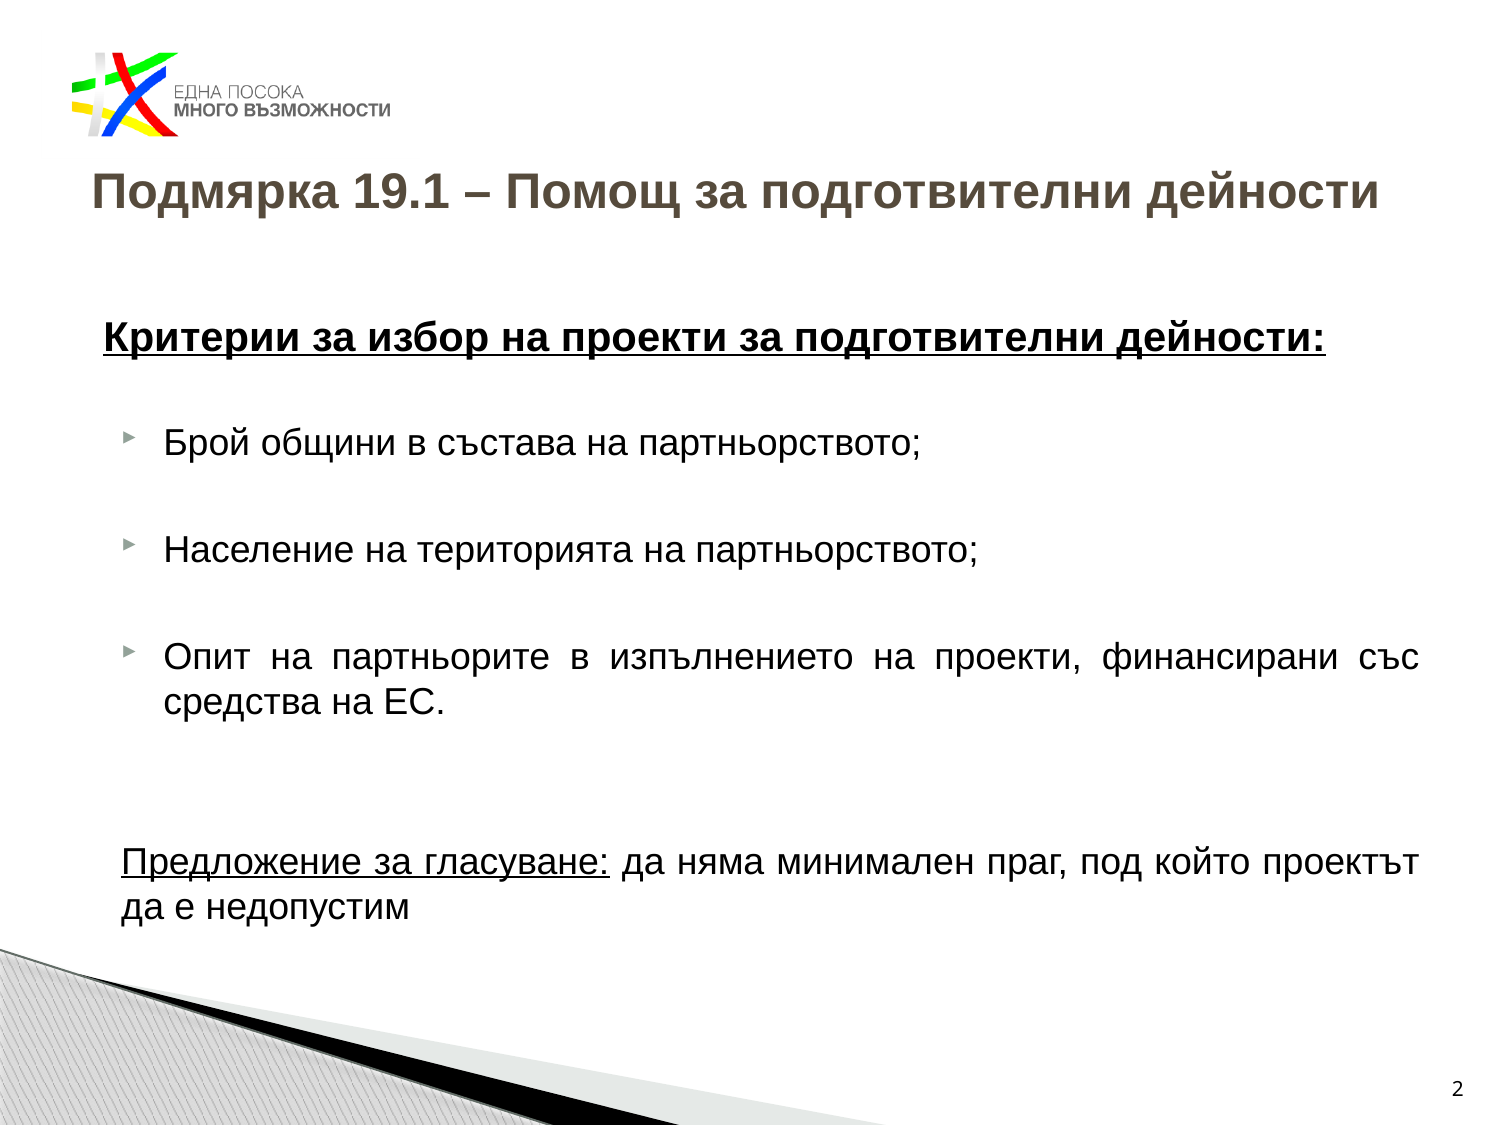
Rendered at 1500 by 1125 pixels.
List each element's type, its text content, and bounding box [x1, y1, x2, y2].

text_box Критерии за избор на проекти за подготвителни дейности: Брой общини в състава на партньорството; Население на територията на партньорството; Опит на партньорите в изпълнението на проекти, финансирани със средства на ЕС. Предложение за гласуване: да няма минимален праг, под който проектът да е недопустим [88, 302, 1436, 934]
picture [40, 30, 420, 159]
slide_number 2 [1418, 1051, 1479, 1112]
title Подмярка 19.1 – Помощ за подготвителни дейности [76, 94, 1427, 283]
